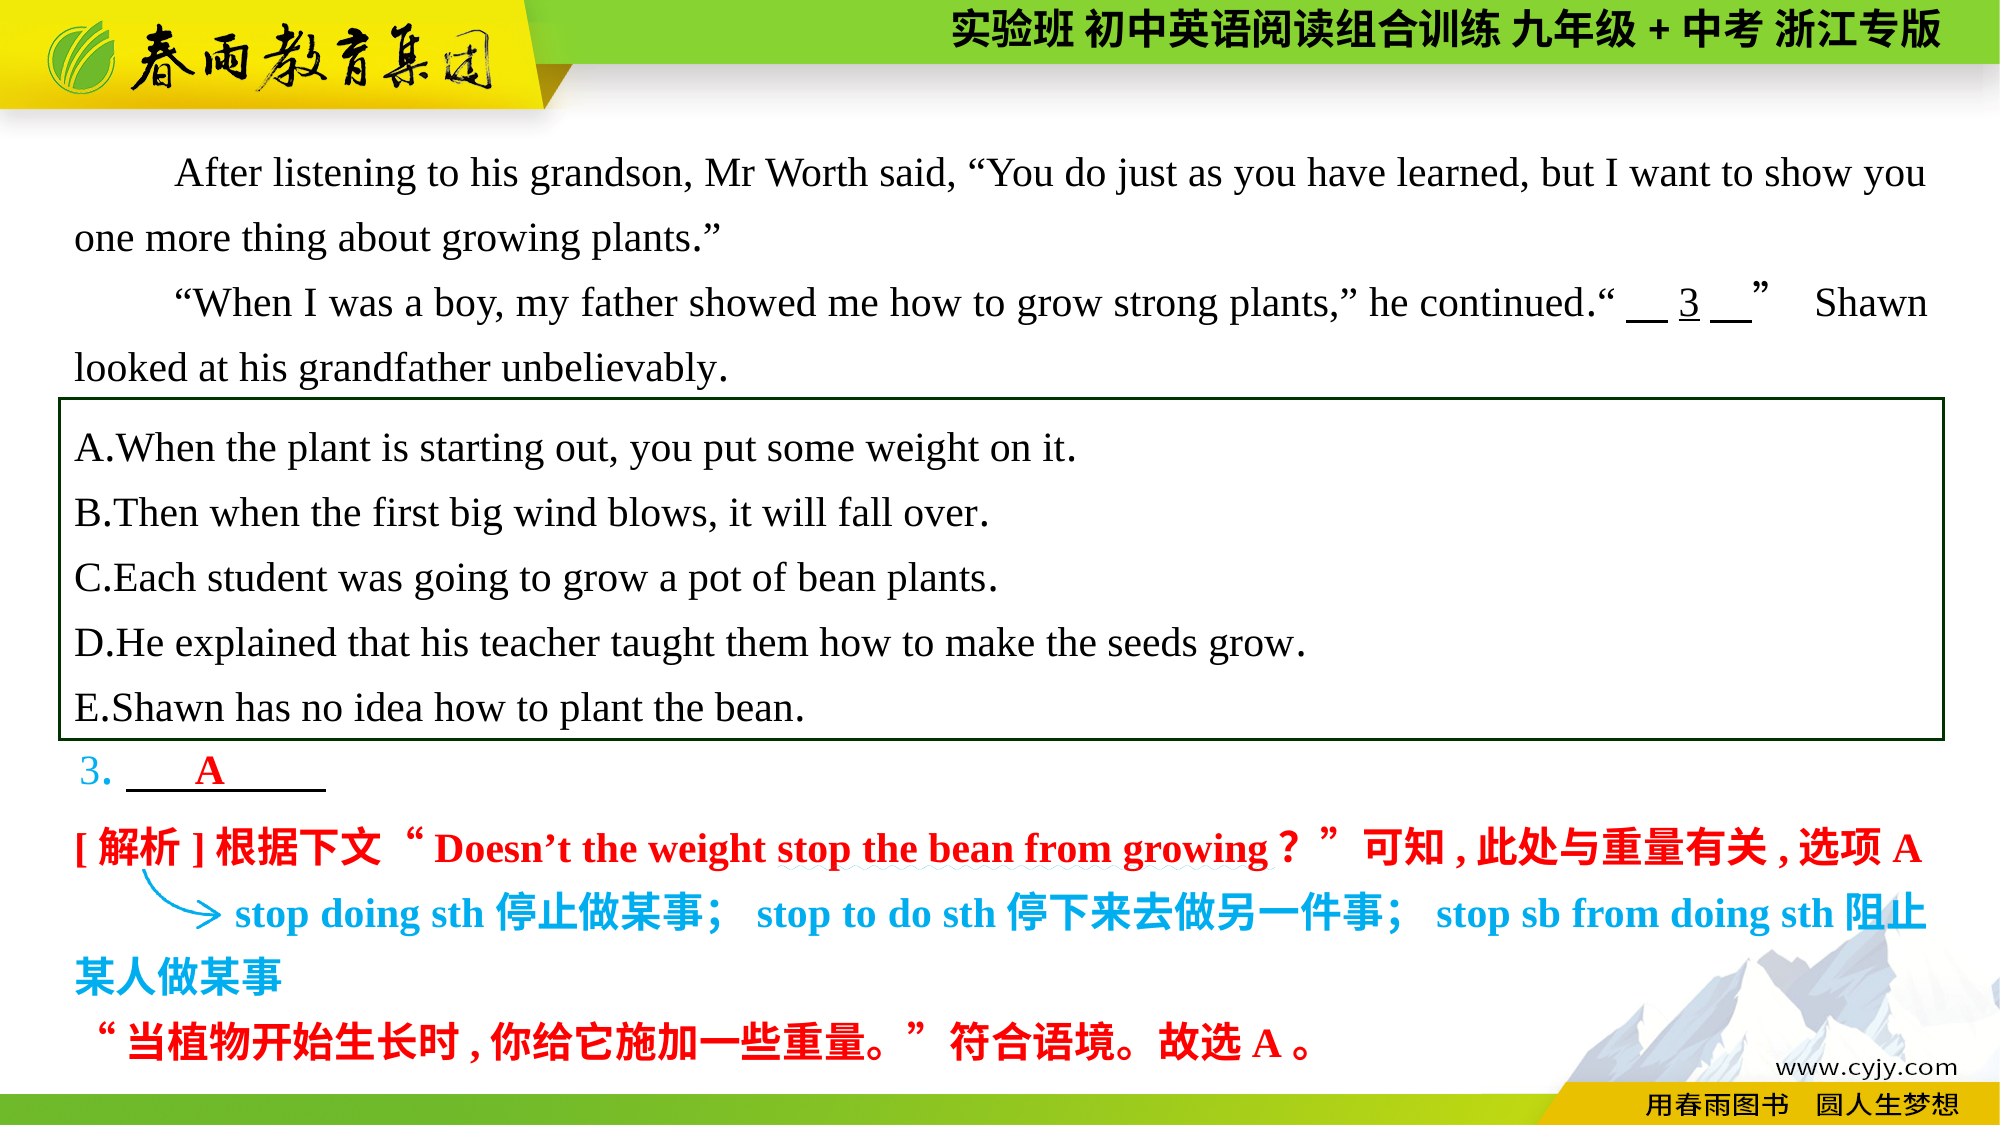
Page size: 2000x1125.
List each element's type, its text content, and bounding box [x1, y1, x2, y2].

list After listening to his grandson, Mr Worth said, “You do just as you have learned, but I want to show you one more thing about growing plants.” “When I was a boy, my father showed me how to grow strong plants,” he continued.“ 3 ” Shawn looked at his grandfather unbelievably. [59, 122, 1944, 394]
text_box 3. [64, 727, 391, 803]
text_box [59, 398, 1944, 740]
text_box [解析]根据下文“Doesn’t the weight stop the bean from growing？”可知,此处与重量有关,选项A stop doing sth停止做某事；stop to do sth停下来去做另一件事；stop sb from doing sth阻止某人做某事 “当植物开始生长时,你给它施加一些重量。”符合语境。故选A。 [59, 798, 1944, 1074]
text_box A [180, 735, 241, 801]
picture [0, 0, 2000, 1125]
